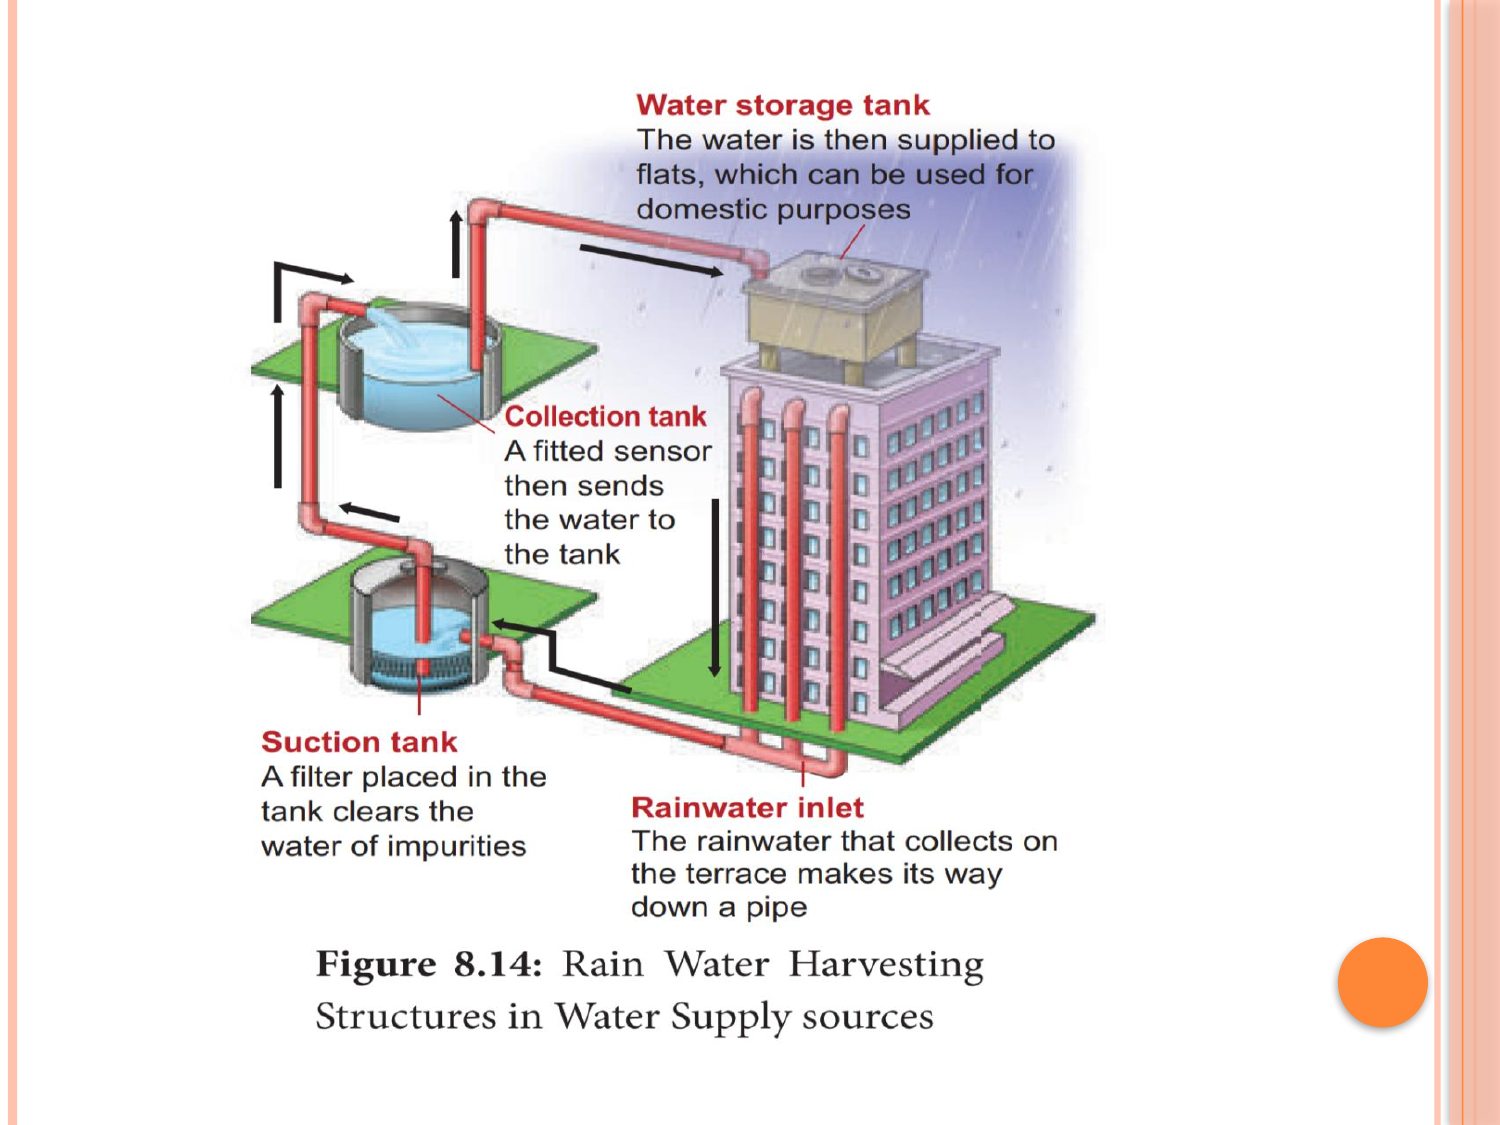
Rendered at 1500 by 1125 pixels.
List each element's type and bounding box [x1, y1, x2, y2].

list [224, 61, 1113, 1051]
